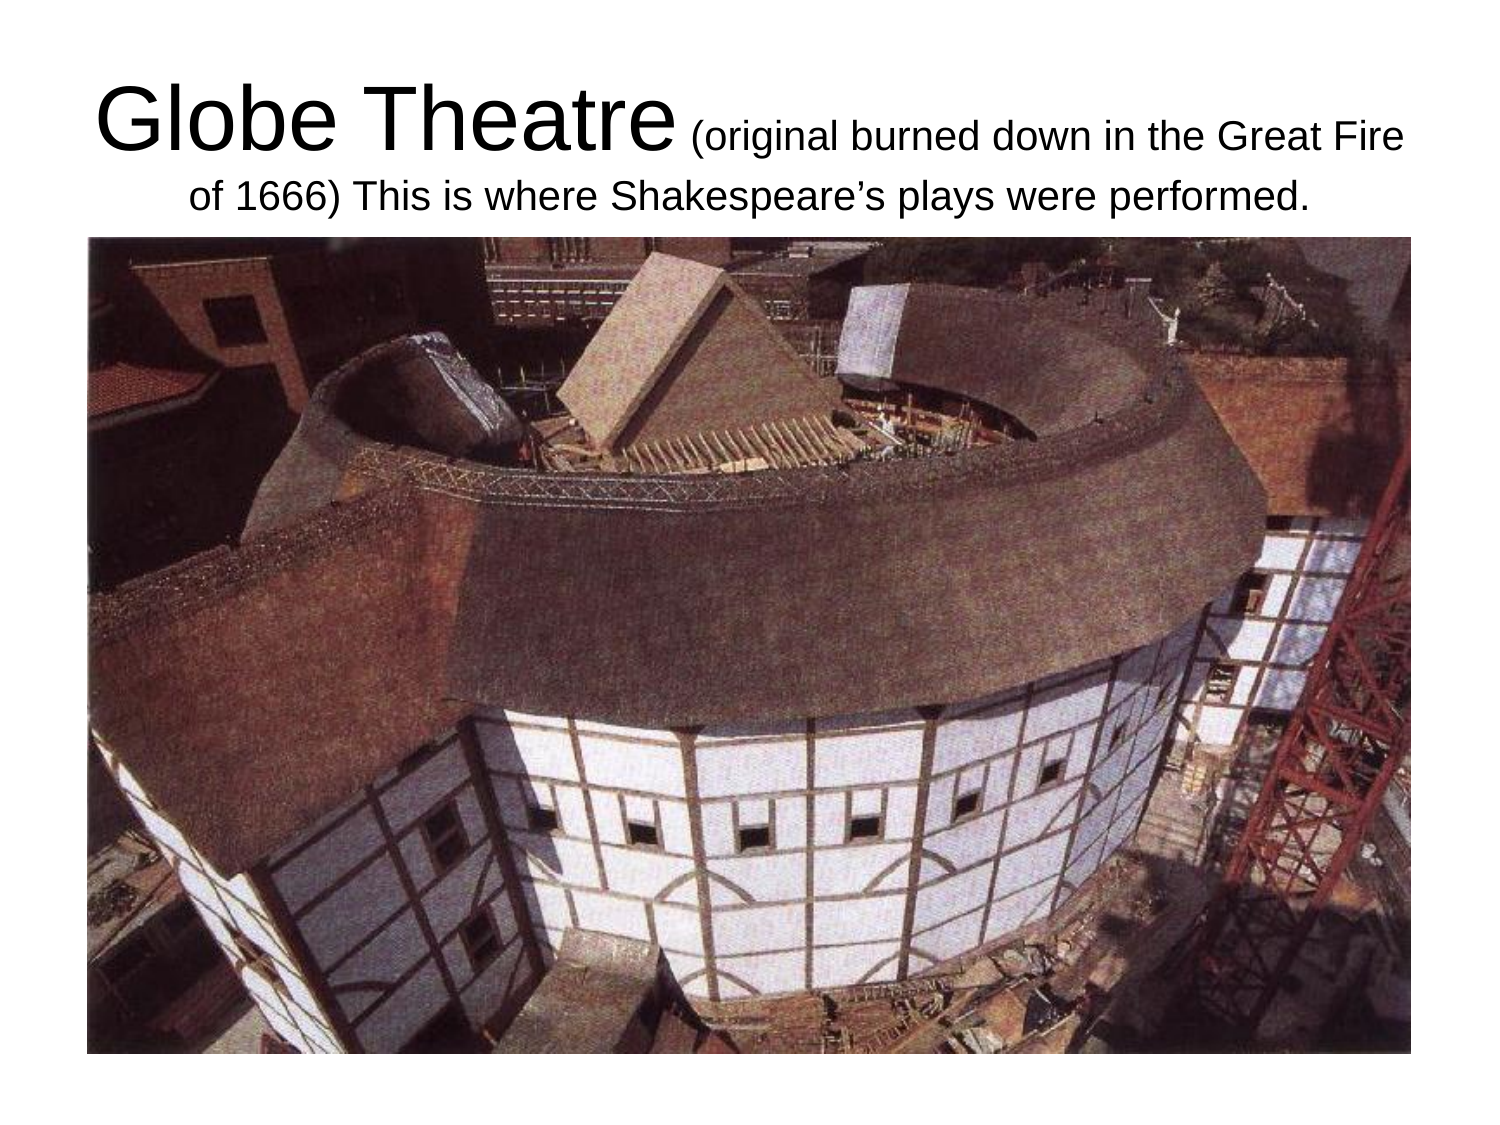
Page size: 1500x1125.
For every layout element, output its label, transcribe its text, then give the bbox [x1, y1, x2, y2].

picture [87, 237, 1411, 1054]
title Globe Theatre (original burned down in the Great Fire of 1666) This is where Shakespeare’s plays were performed. [74, 44, 1426, 233]
